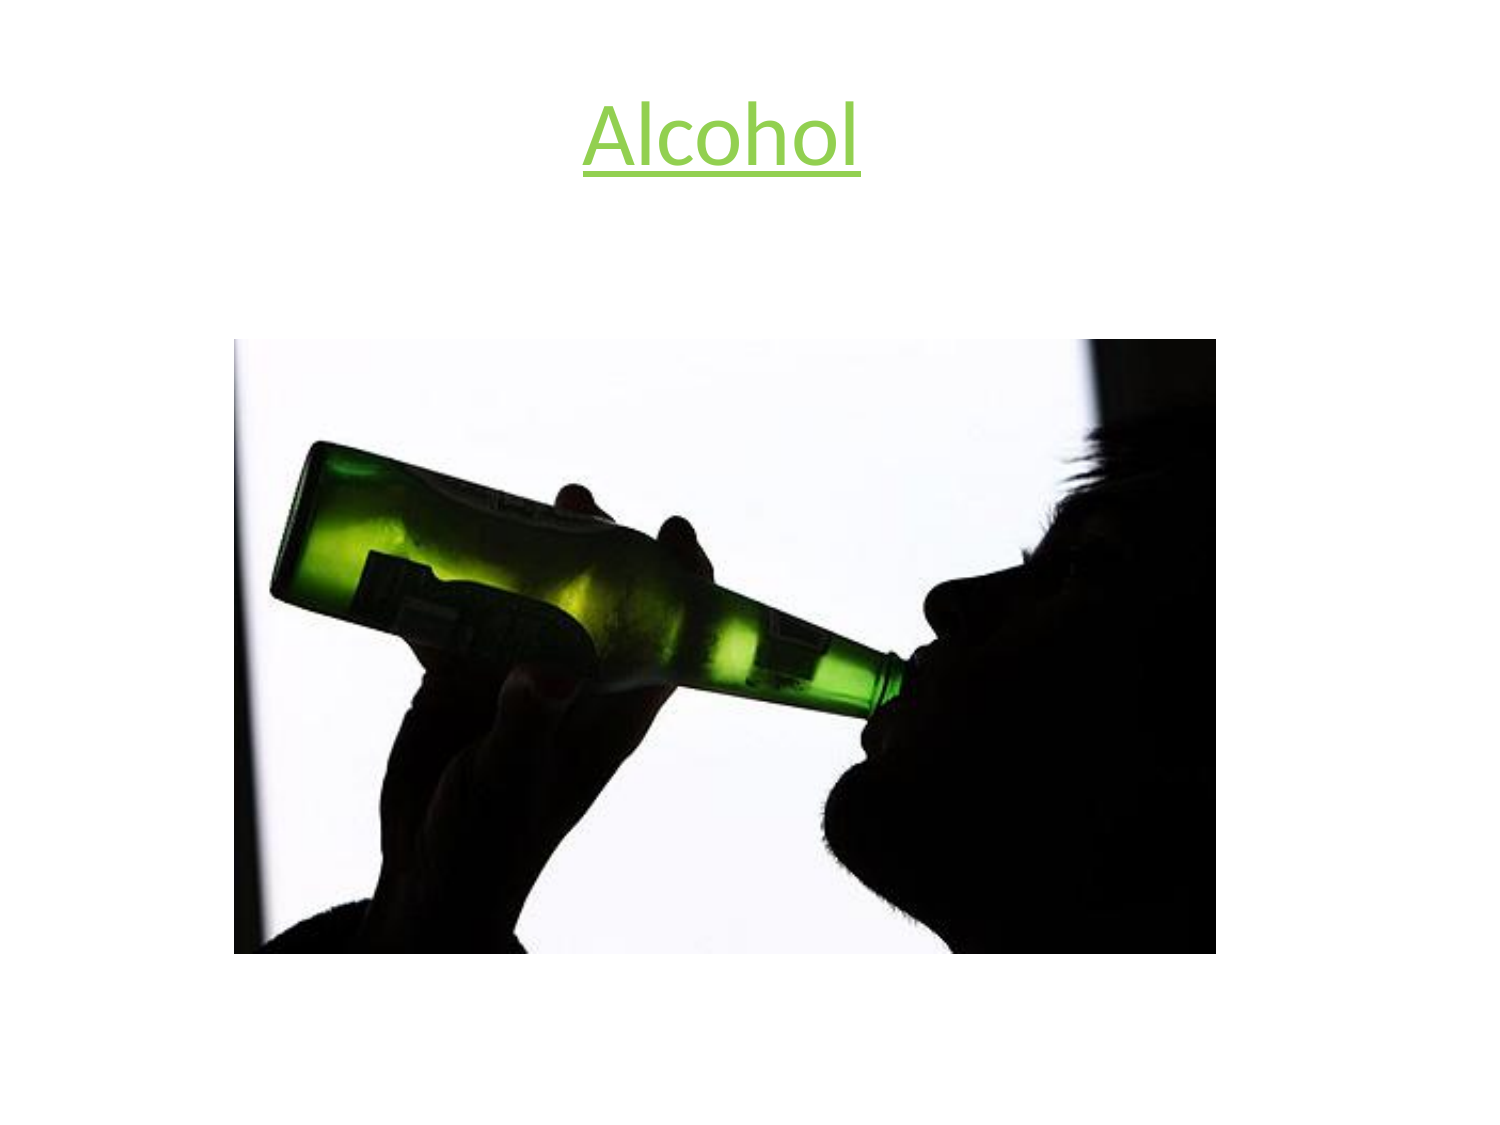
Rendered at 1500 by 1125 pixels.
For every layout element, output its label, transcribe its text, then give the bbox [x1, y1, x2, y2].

title Alcohol [46, 34, 1398, 223]
picture [234, 339, 1216, 955]
